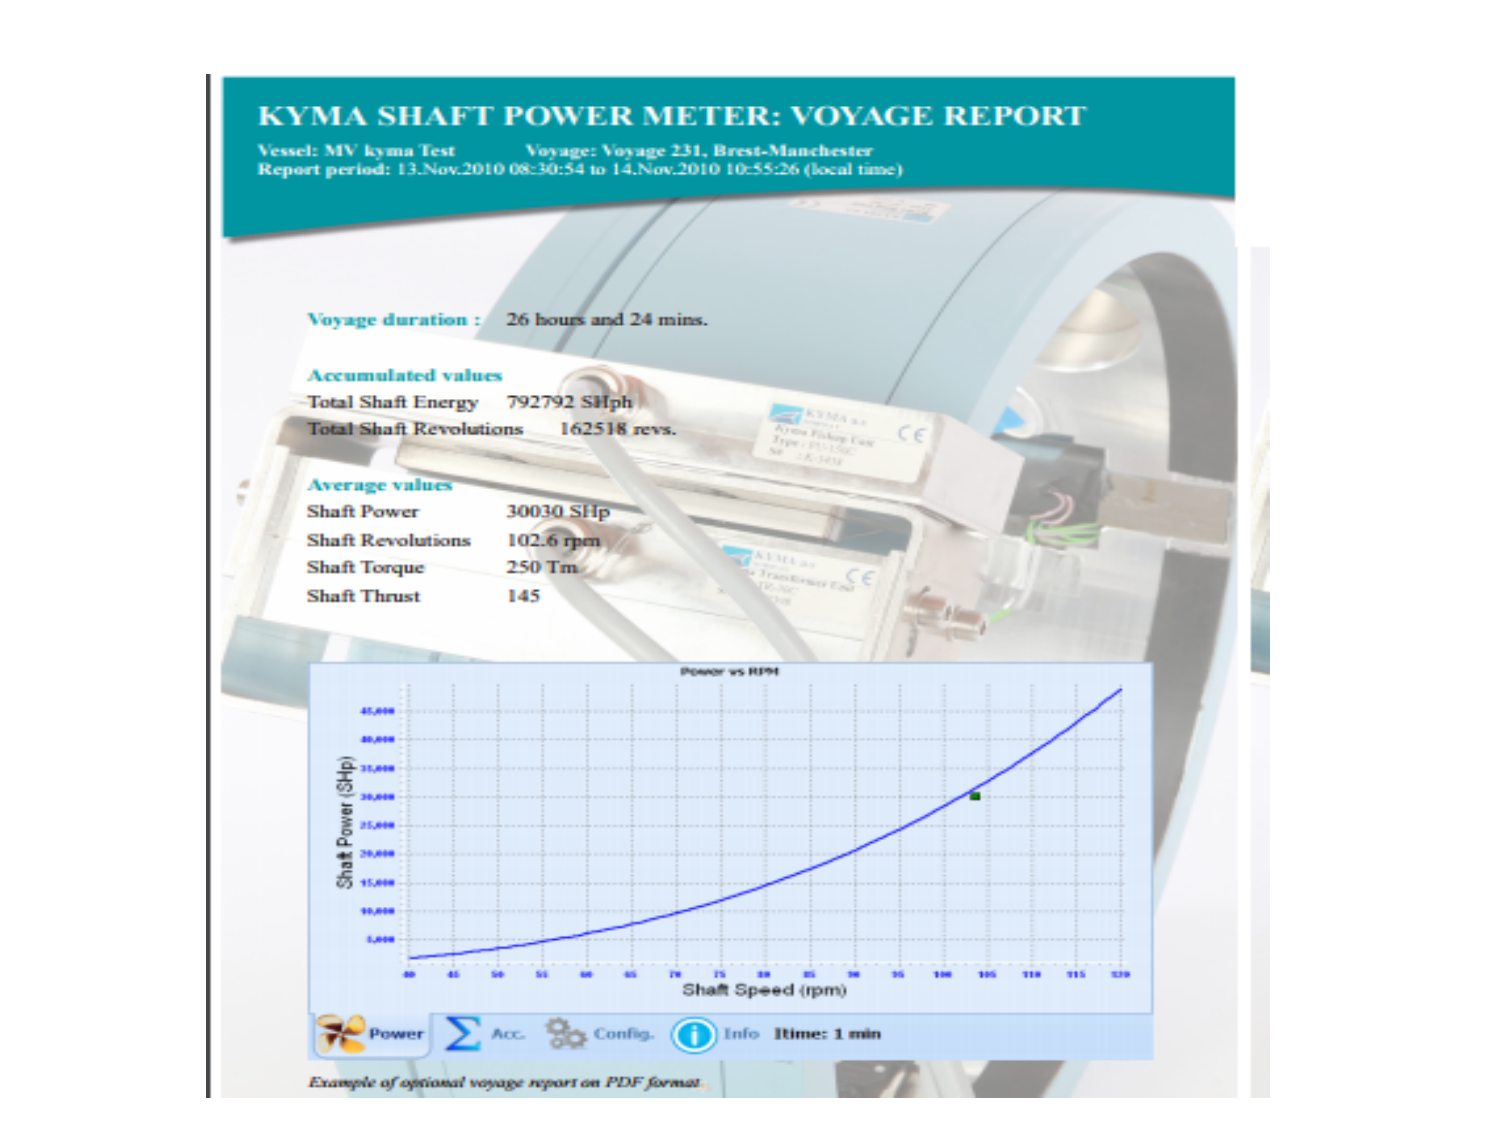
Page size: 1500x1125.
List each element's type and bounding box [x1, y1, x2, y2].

picture [206, 74, 1270, 1098]
